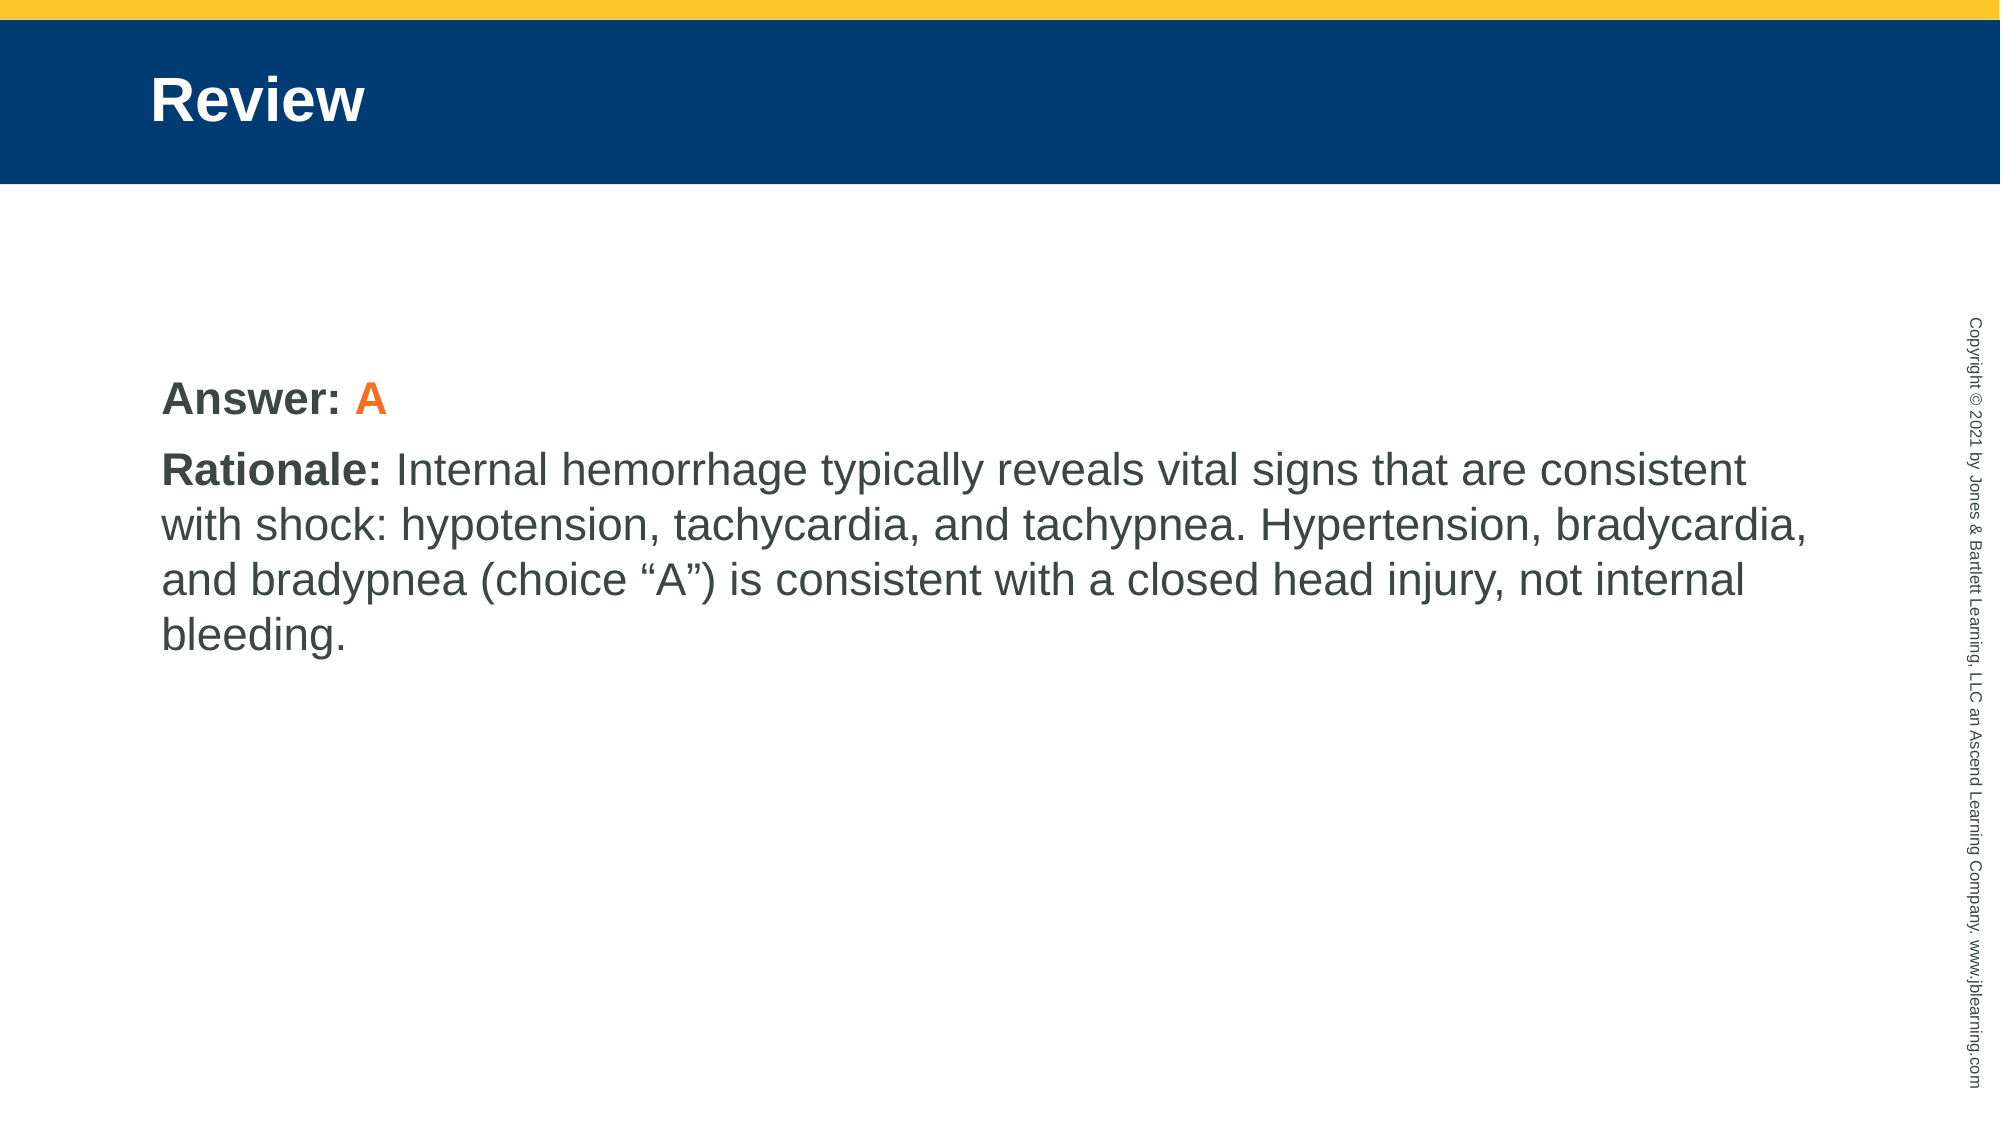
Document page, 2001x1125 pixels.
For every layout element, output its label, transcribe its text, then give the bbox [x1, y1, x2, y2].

title Review [0, 19, 2000, 185]
list Answer: A Rationale: Internal hemorrhage typically reveals vital signs that are consistent with shock: hypotension, tachycardia, and tachypnea. Hypertension, bradycardia, and bradypnea (choice “A”) is consistent with a closed head injury, not internal bleeding. [146, 361, 1859, 1016]
